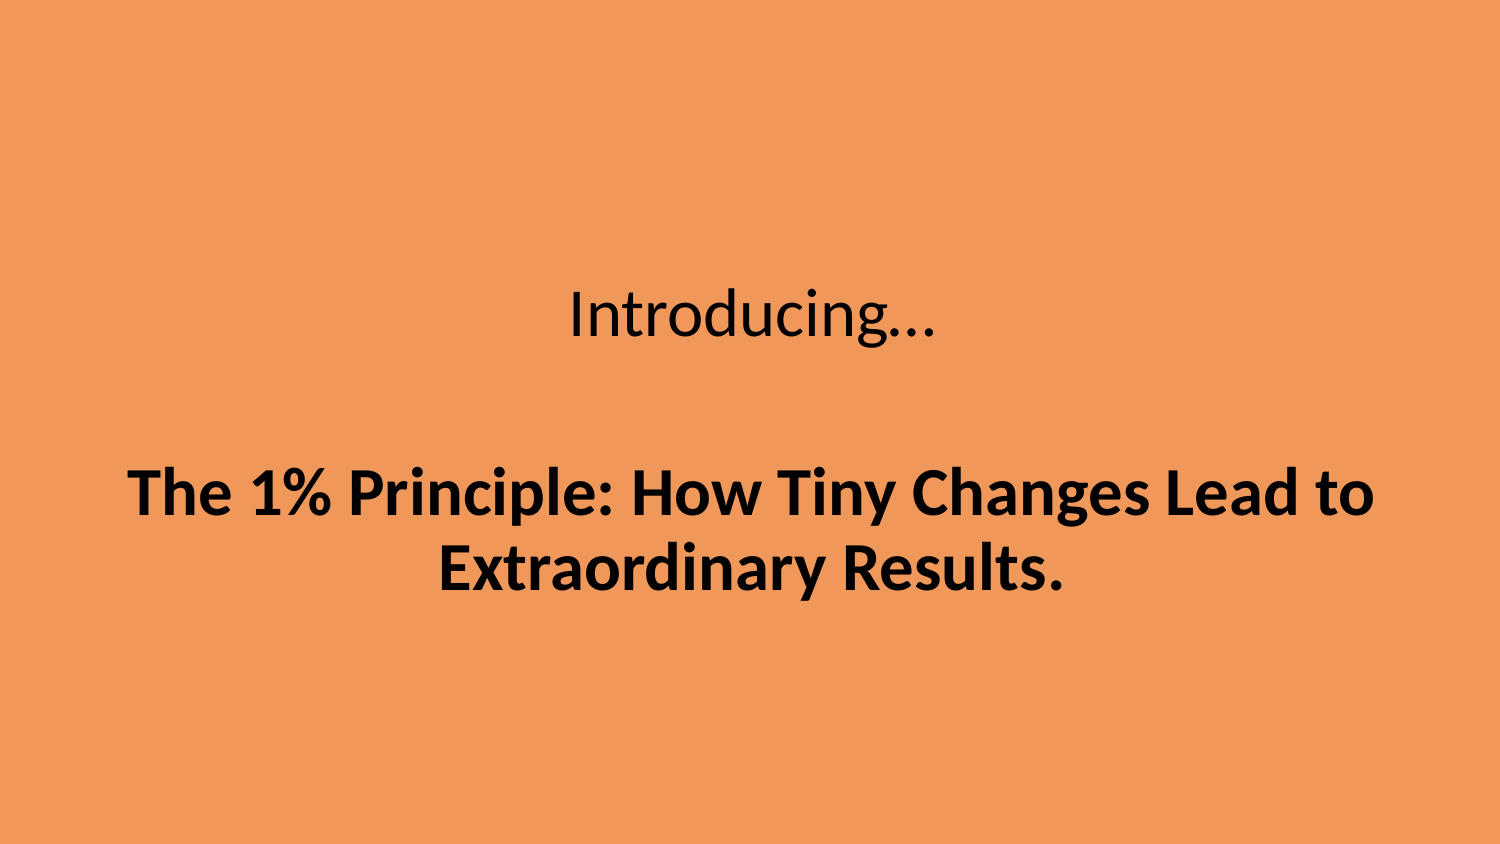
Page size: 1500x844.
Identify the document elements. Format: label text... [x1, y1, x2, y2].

list Introducing… The 1% Principle: How Tiny Changes Lead to Extraordinary Results. [101, 269, 1405, 411]
